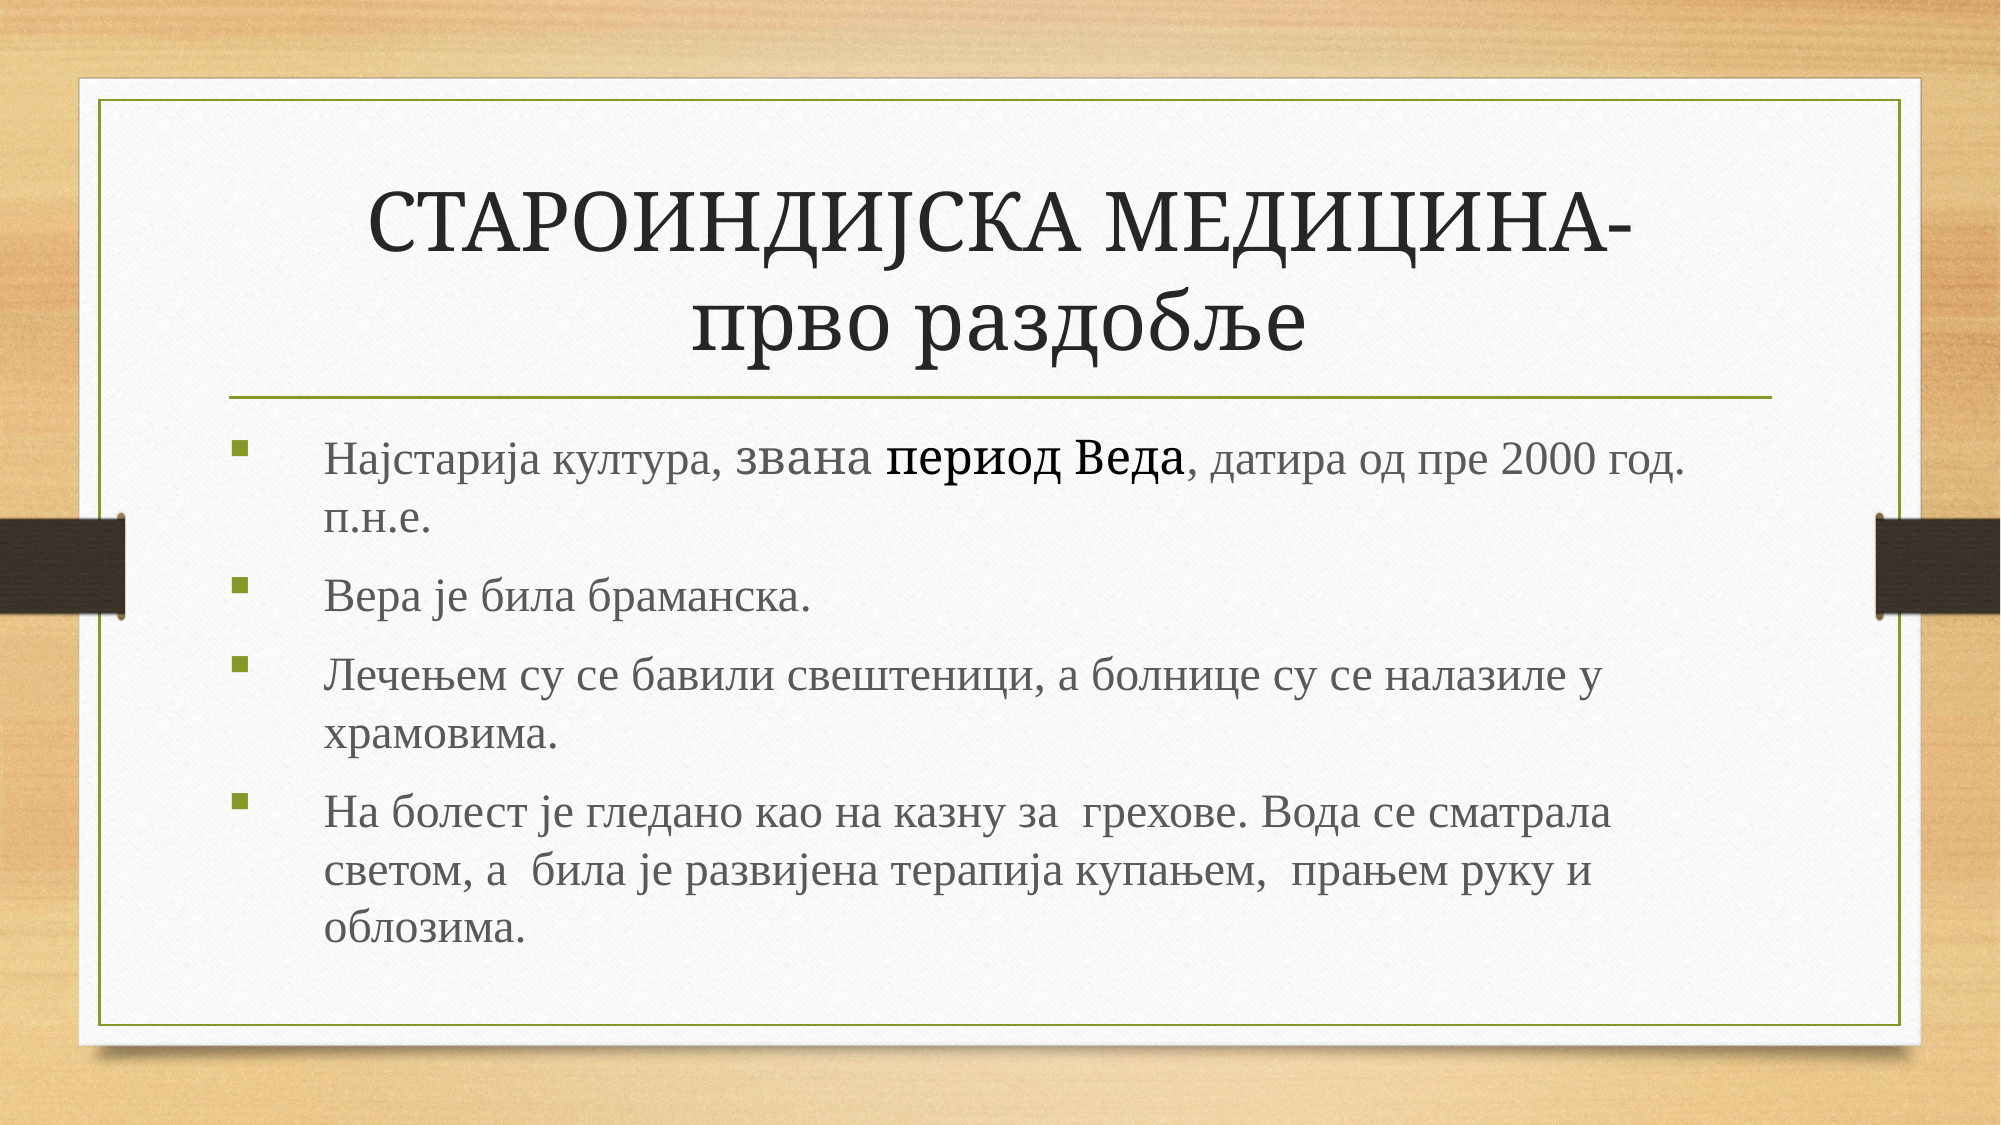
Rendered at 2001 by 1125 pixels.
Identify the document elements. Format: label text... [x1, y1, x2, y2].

list Најстарија култура, звана период Веда, датира од пре 2000 год. п.н.е. Вера је била браманска. Лечењем су се бавили свештеници, а болнице су се налазиле у храмовима. На болест је гледано као на казну за грехове. Вода се сматрала светом, а била је развијена терапија купањем, прањем руку и облозима. [212, 419, 1788, 964]
title СТАРОИНДИЈСКА МЕДИЦИНА- прво раздобље [212, 161, 1788, 375]
picture [0, 0, 2001, 1125]
